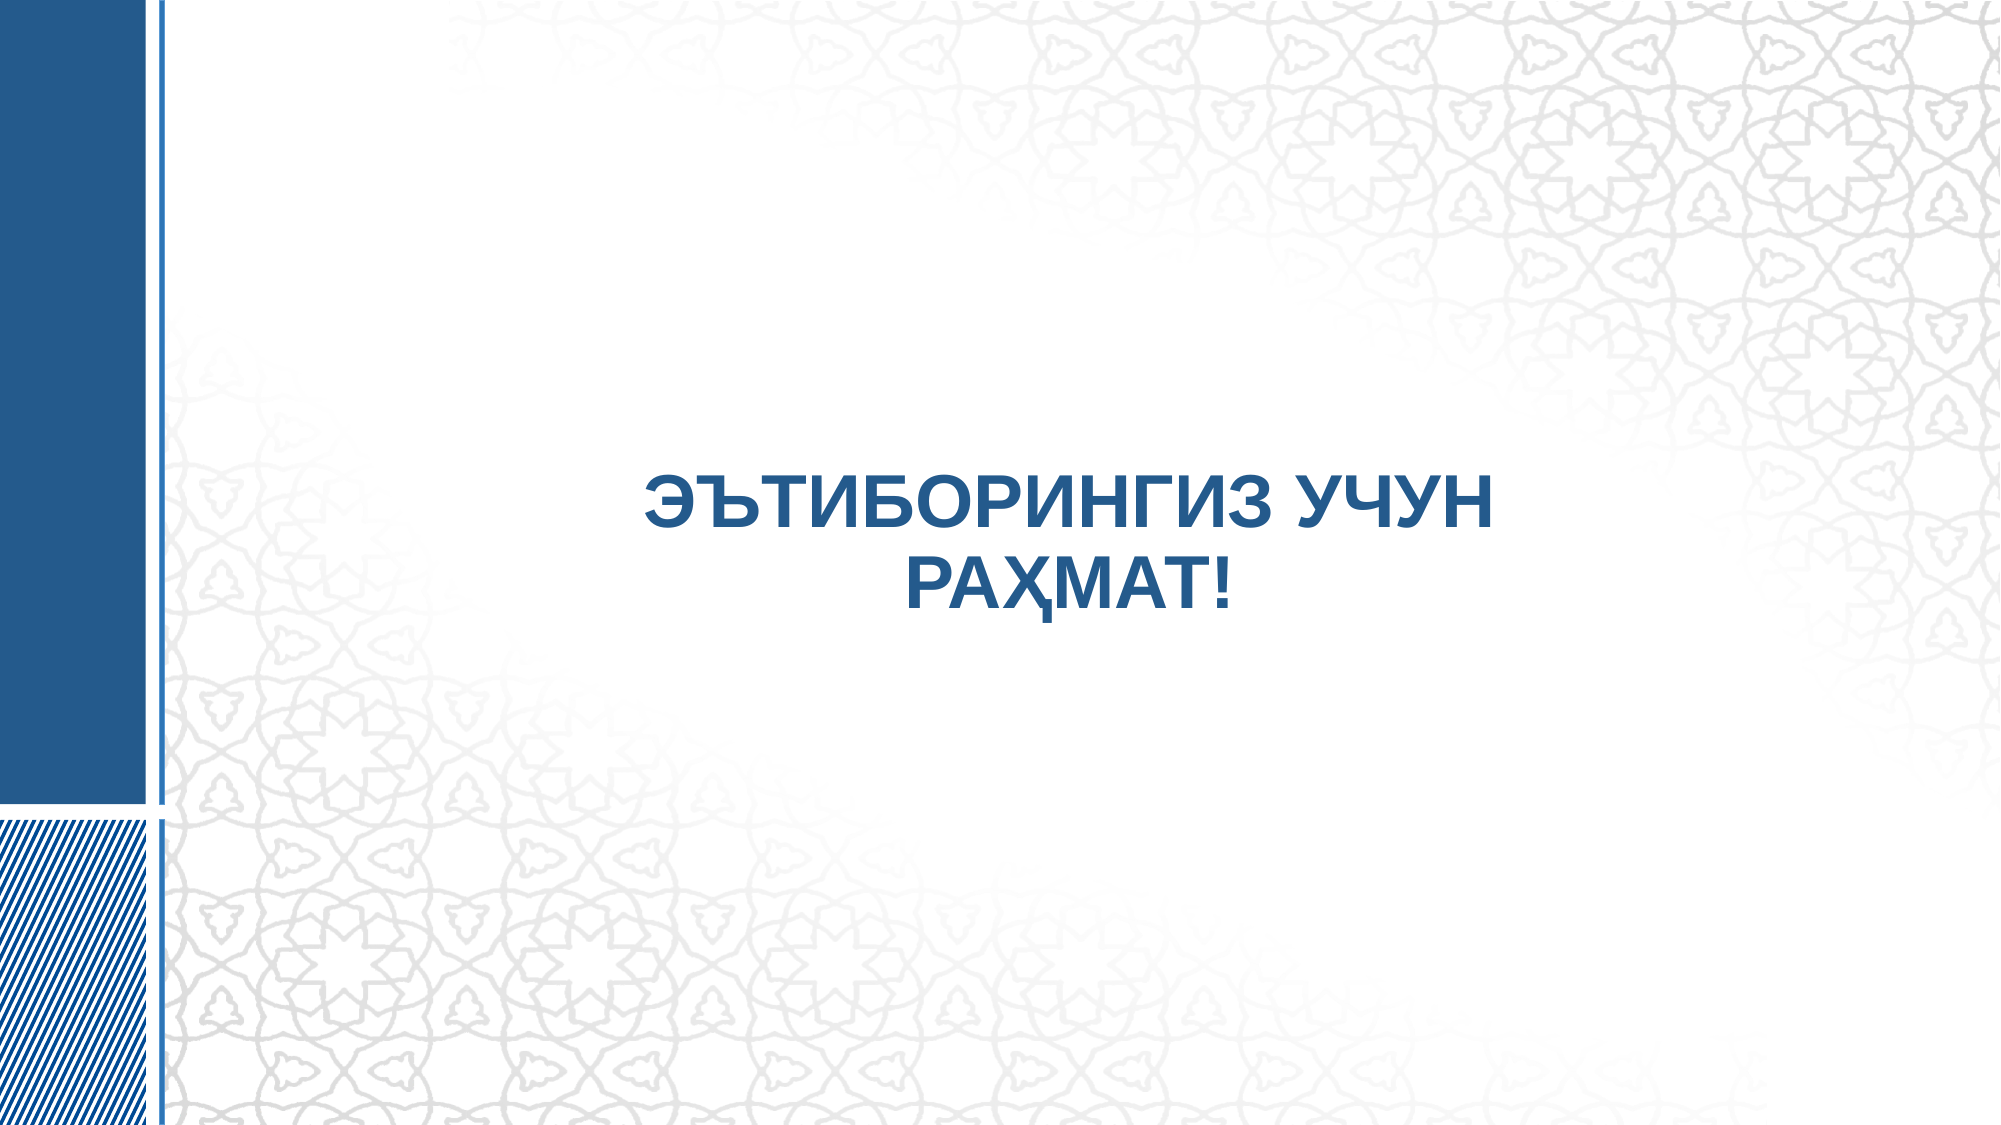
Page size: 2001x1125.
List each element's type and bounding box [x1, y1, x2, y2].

text_box [0, 0, 146, 805]
text_box [159, 0, 165, 805]
text_box [0, 819, 146, 1125]
text_box [159, 819, 164, 1125]
picture [164, 0, 2000, 1125]
